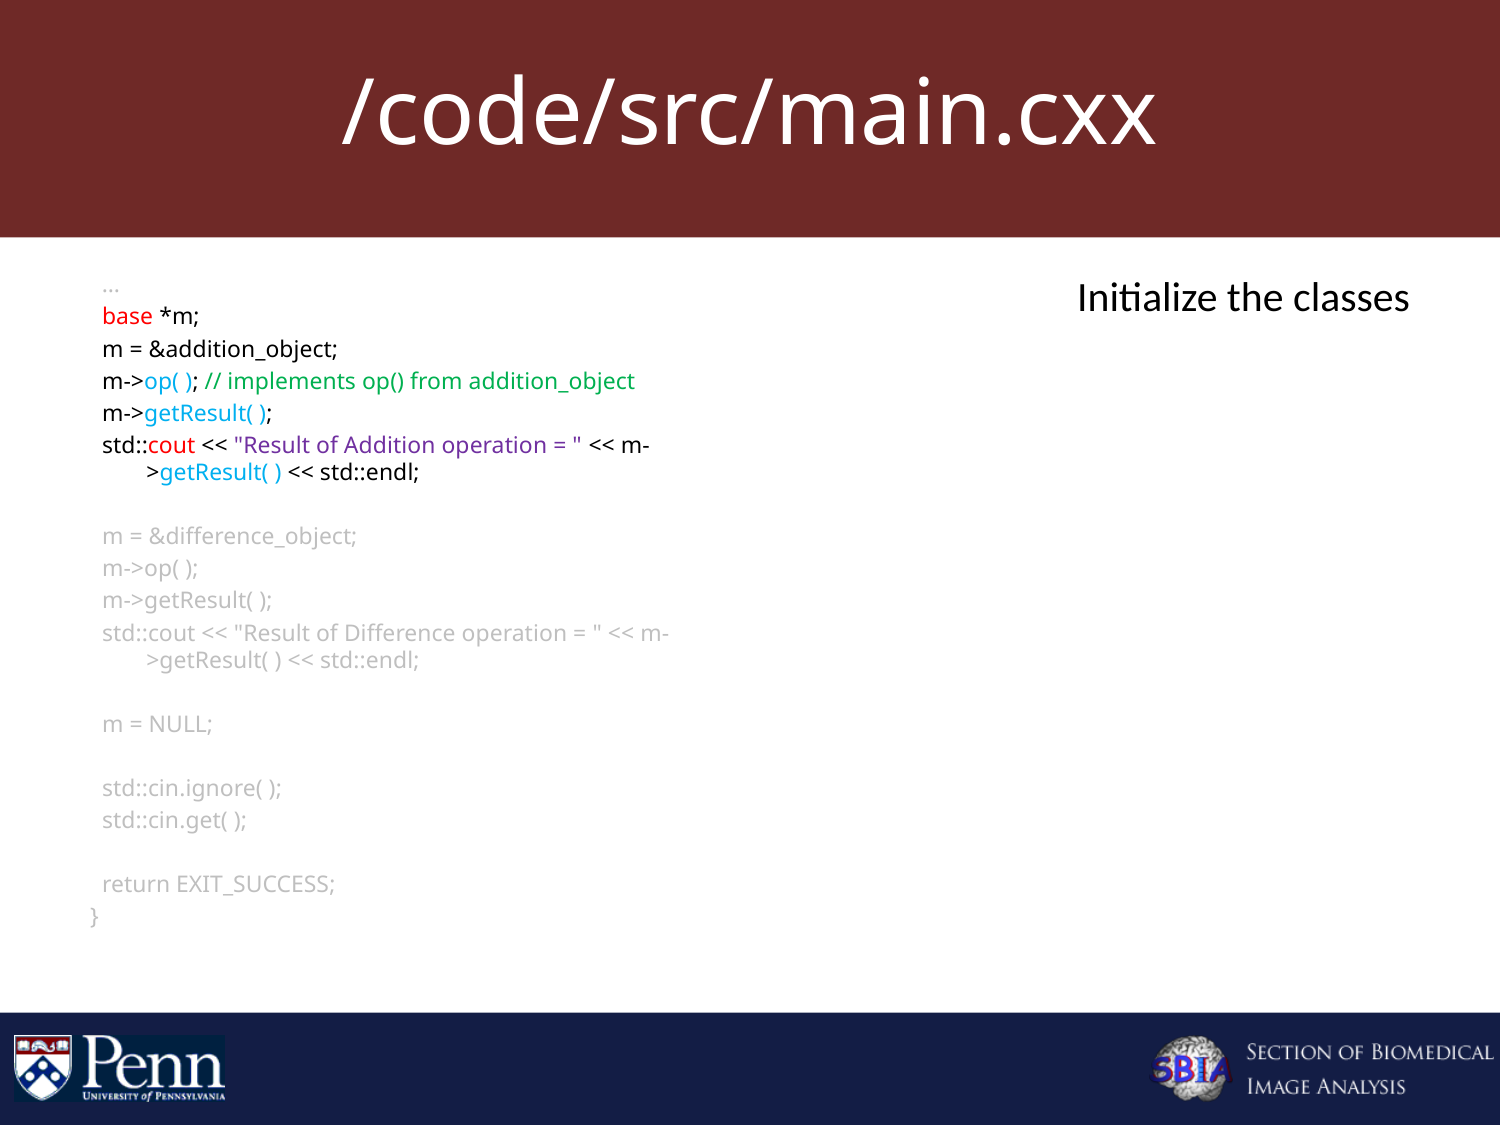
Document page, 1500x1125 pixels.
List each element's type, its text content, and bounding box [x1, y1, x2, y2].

title /code/src/main.cxx [75, 45, 1425, 238]
text_box Initialize the classes [749, 262, 1425, 1013]
picture [1149, 1034, 1494, 1103]
list … base *m; m = &addition_object; m->op( ); // implements op() from addition_object m->getResult( ); std::cout << "Result of Addition operation = " << m->getResult( ) << std::endl; m = &difference_object; m->op( ); m->getResult( ); std::cout << "Result of Difference operation = " << m->getResult( ) << std::endl; m = NULL; std::cin.ignore( ); std::cin.get( ); return EXIT_SUCCESS; } [75, 262, 749, 1013]
picture [14, 1035, 225, 1102]
